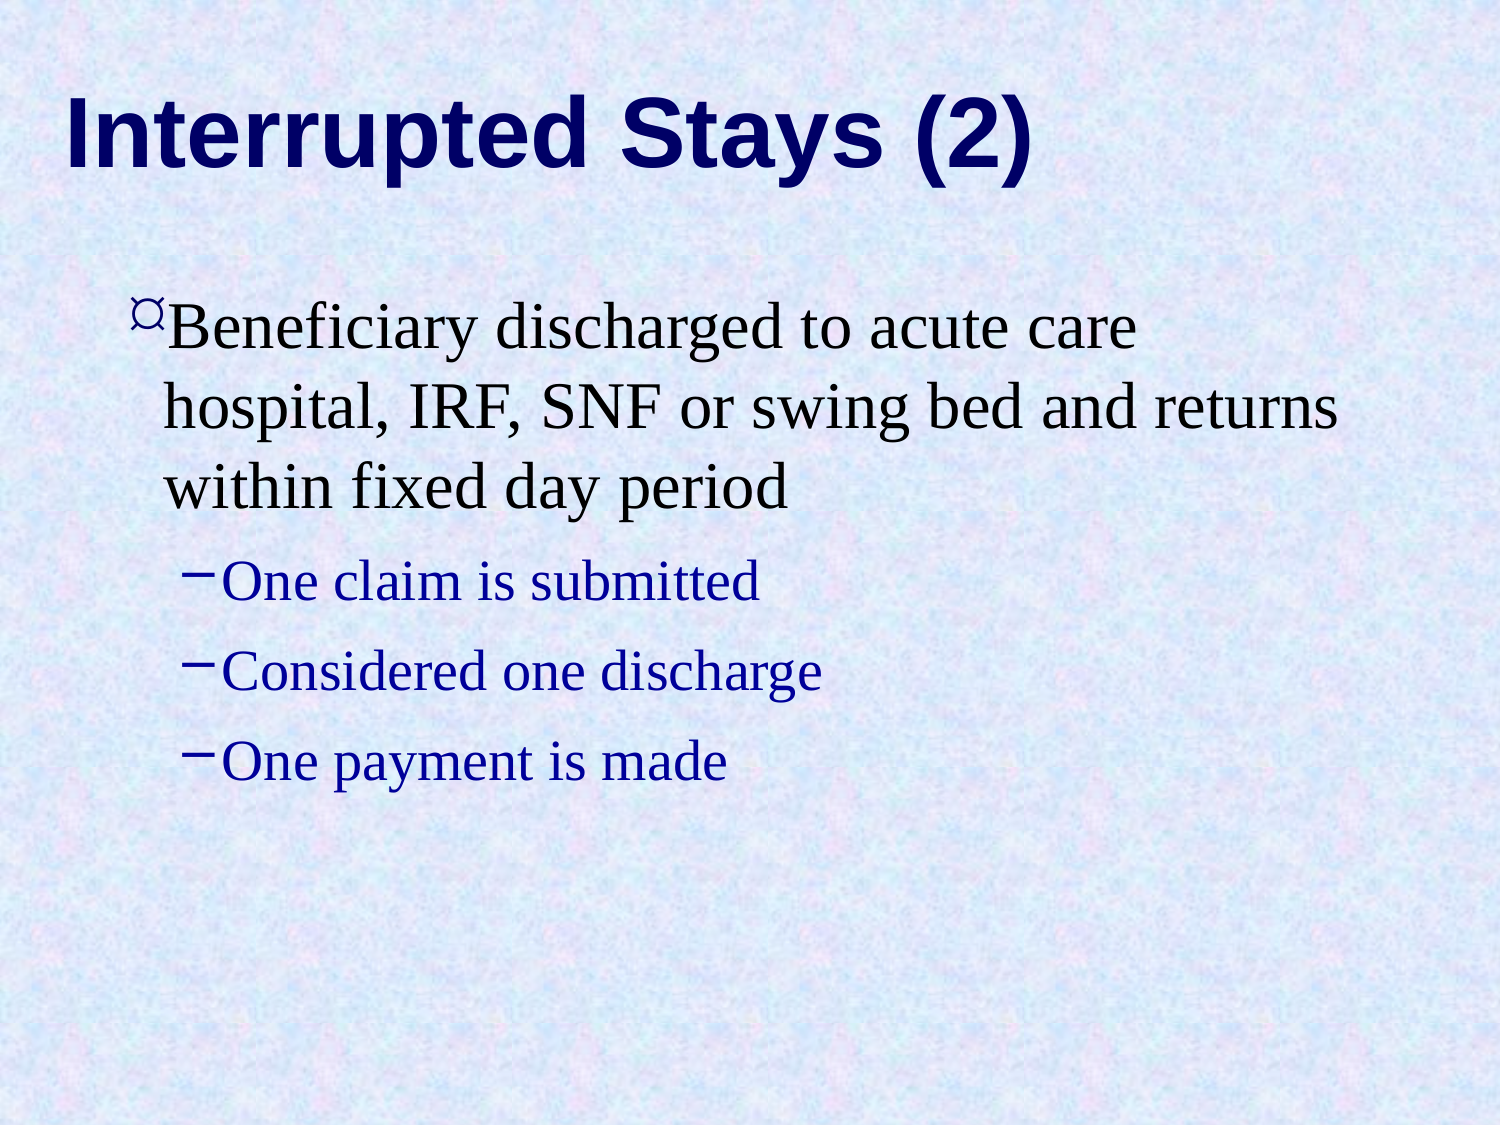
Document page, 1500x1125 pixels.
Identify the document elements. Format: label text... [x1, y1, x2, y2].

list Beneficiary discharged to acute care hospital, IRF, SNF or swing bed and returns within fixed day period One claim is submitted Considered one discharge One payment is made [112, 275, 1375, 1050]
title Interrupted Stays (2) [50, 37, 1450, 238]
